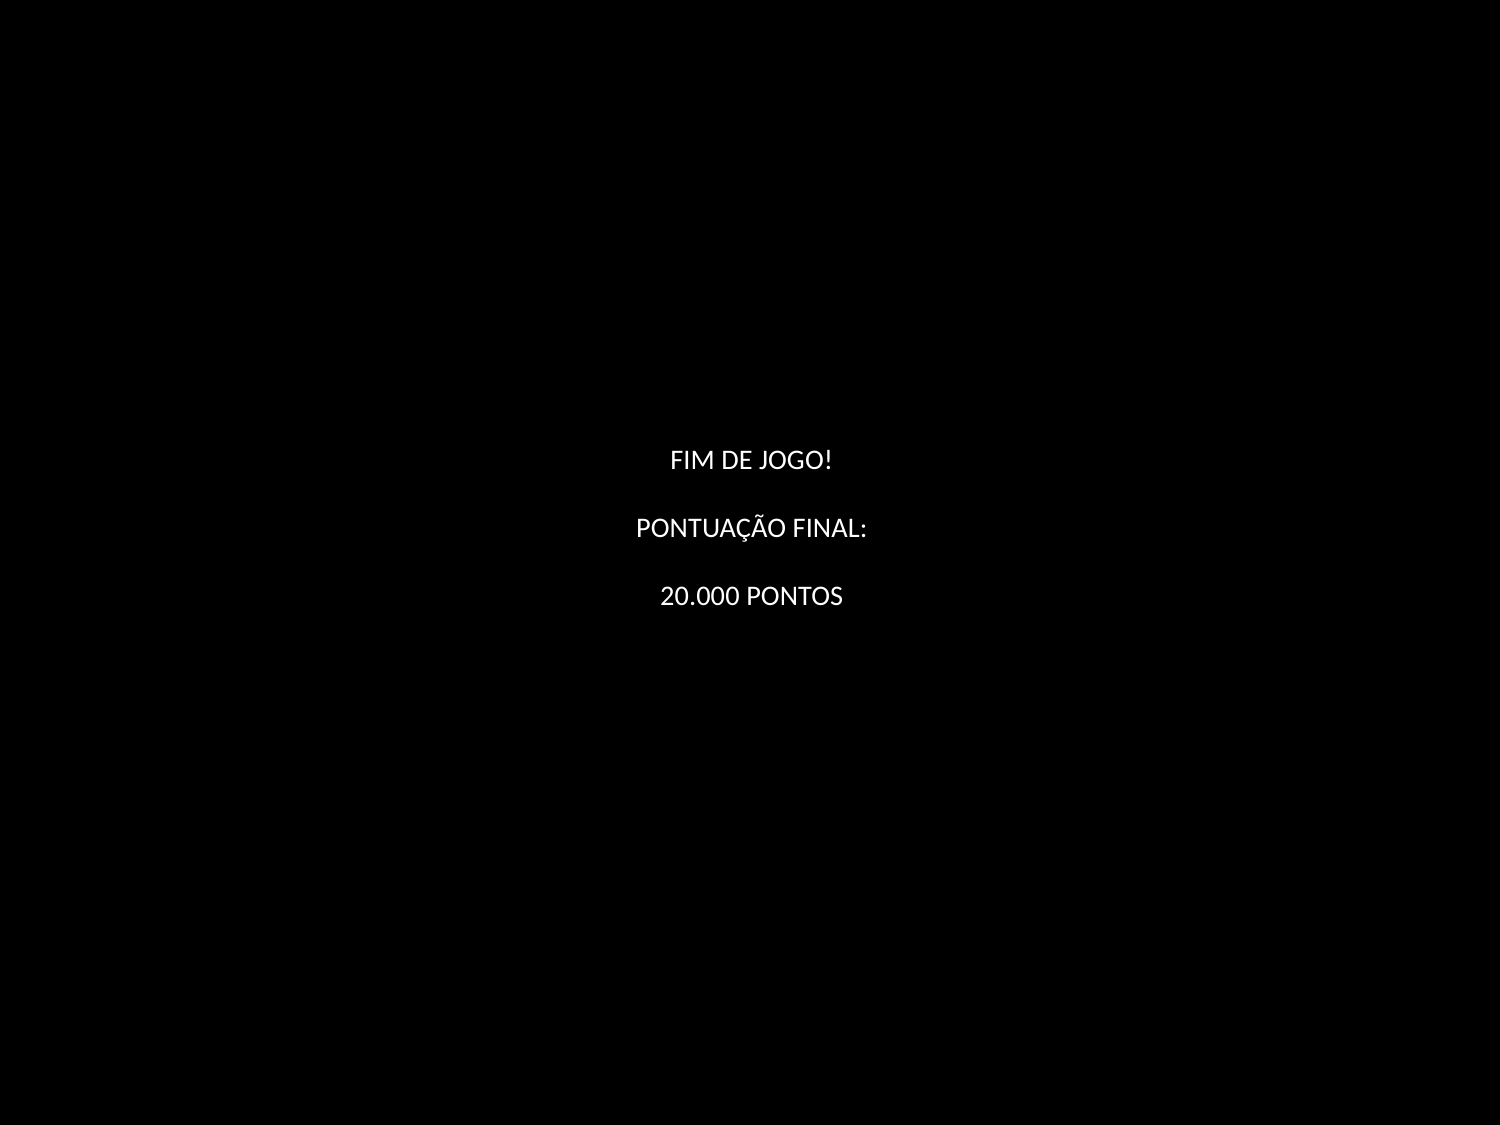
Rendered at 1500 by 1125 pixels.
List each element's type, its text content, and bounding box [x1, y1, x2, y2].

title FIM DE JOGO! PONTUAÇÃO FINAL: 20.000 PONTOS [76, 432, 1428, 621]
